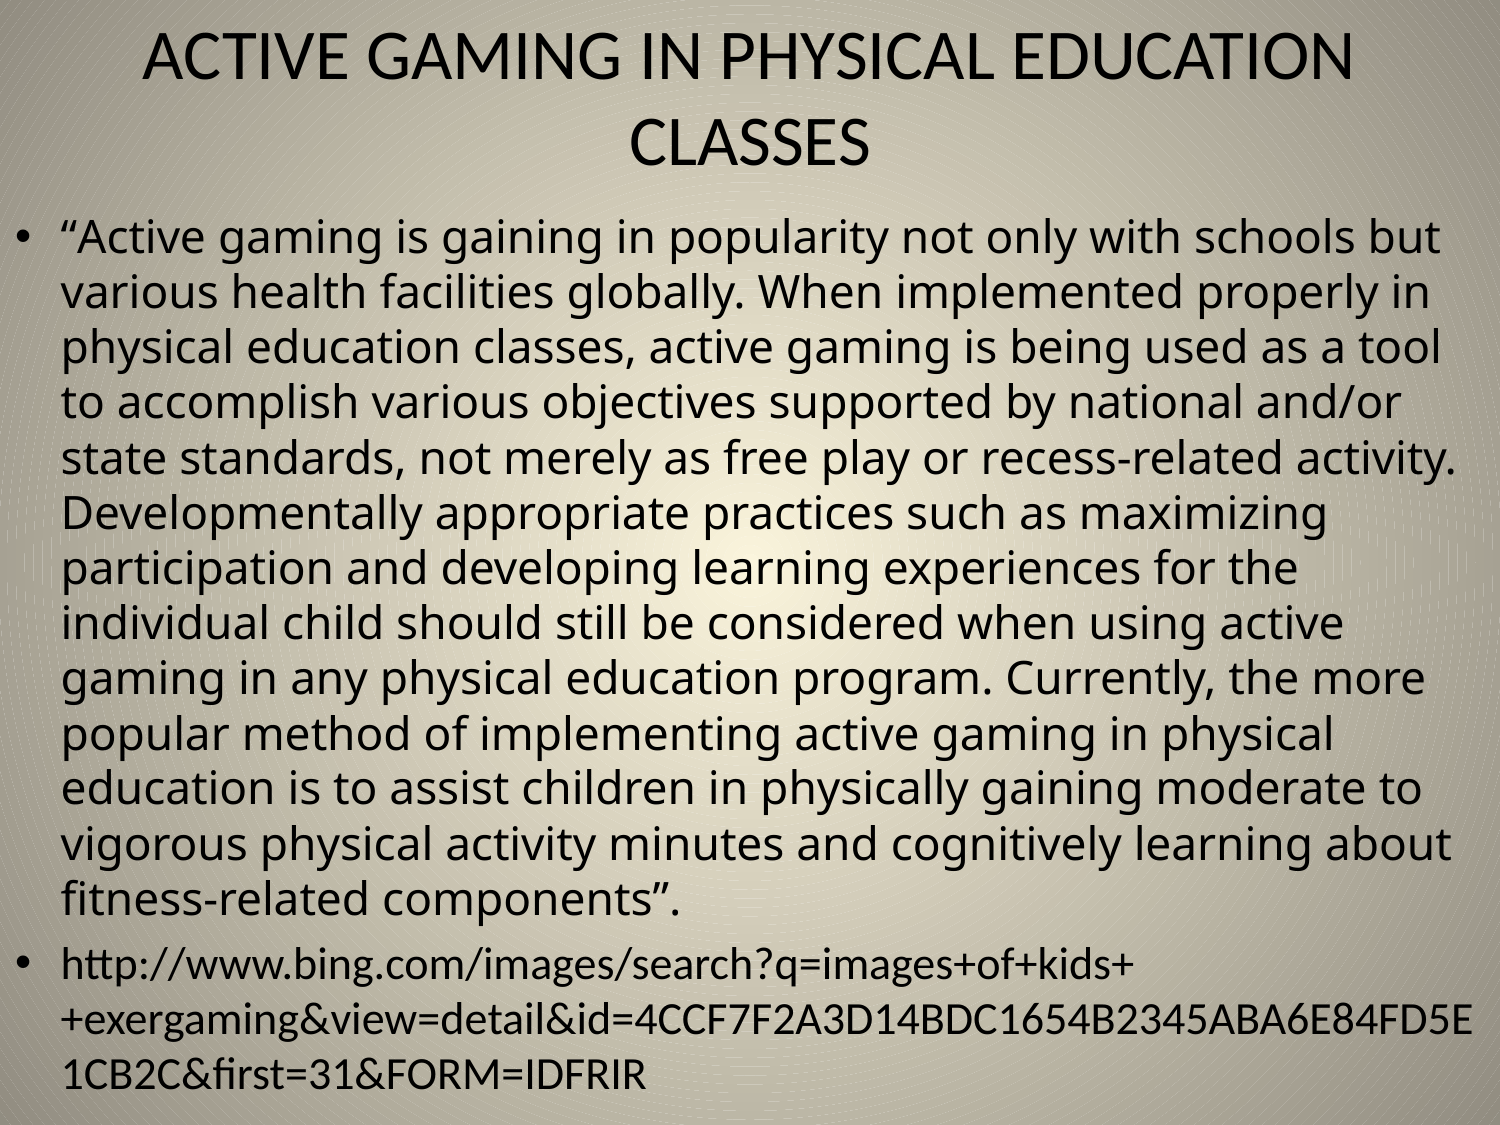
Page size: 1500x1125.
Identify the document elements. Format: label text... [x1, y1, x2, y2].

list “Active gaming is gaining in popularity not only with schools but various health facilities globally. When implemented properly in physical education classes, active gaming is being used as a tool to accomplish various objectives supported by national and/or state standards, not merely as free play or recess-related activity. Developmentally appropriate practices such as maximizing participation and developing learning experiences for the individual child should still be considered when using active gaming in any physical education program. Currently, the more popular method of implementing active gaming in physical education is to assist children in physically gaining moderate to vigorous physical activity minutes and cognitively learning about fitness-related components”. http://www.bing.com/images/search?q=images+of+kids++exergaming&view=detail&id=4CCF7F2A3D14BDC1654B2345ABA6E84FD5E1CB2C&first=31&FORM=IDFRIR [0, 200, 1500, 1125]
title ACTIVE GAMING IN PHYSICAL EDUCATION CLASSES [75, 0, 1425, 188]
